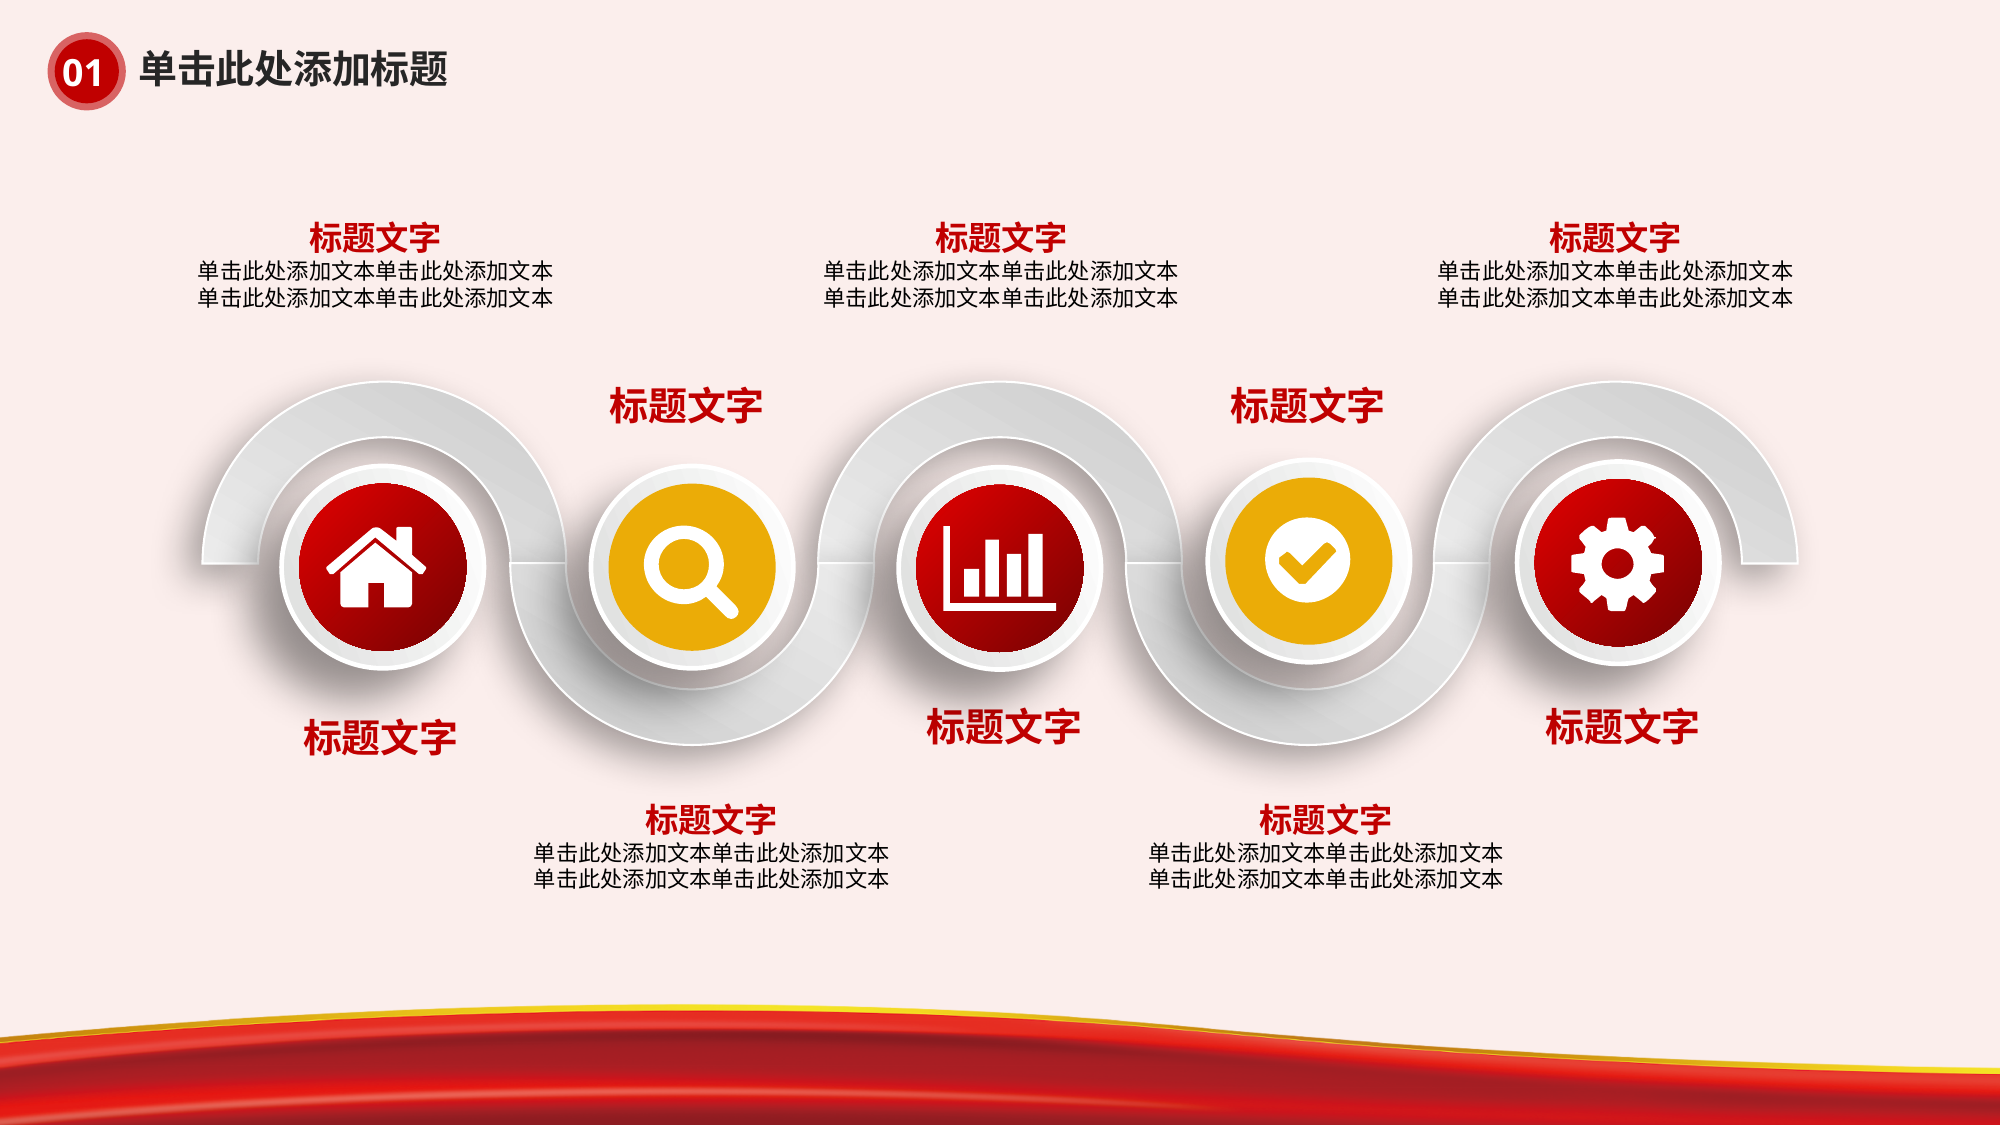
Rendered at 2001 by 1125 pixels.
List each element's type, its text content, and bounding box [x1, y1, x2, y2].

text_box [281, 465, 484, 669]
text_box [61, 101, 113, 111]
text_box 标题文字 单击此处添加文本单击此处添加文本 单击此处添加文本单击此处添加文本 [459, 791, 965, 900]
text_box 标题文字 [1545, 702, 1701, 749]
text_box [1433, 380, 1799, 565]
picture [0, 931, 2000, 1125]
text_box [1517, 461, 1720, 664]
text_box [61, 32, 112, 41]
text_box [590, 465, 794, 669]
text_box 标题文字 单击此处添加文本单击此处添加文本 单击此处添加文本单击此处添加文本 [123, 210, 629, 318]
text_box 标题文字 单击此处添加文本单击此处添加文本 单击此处添加文本单击此处添加文本 [1362, 210, 1869, 318]
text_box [1207, 459, 1411, 663]
text_box 01 [47, 41, 149, 101]
text_box [509, 562, 851, 747]
text_box 标题文字 [1230, 381, 1386, 429]
text_box 标题文字 单击此处添加文本单击此处添加文本 单击此处添加文本单击此处添加文本 [1073, 791, 1579, 900]
text_box 标题文字 [609, 381, 765, 429]
text_box 标题文字 [303, 713, 459, 761]
text_box 标题文字 [926, 702, 1083, 749]
text_box [1124, 562, 1471, 747]
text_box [898, 467, 1101, 670]
text_box 标题文字 单击此处添加文本单击此处添加文本 单击此处添加文本单击此处添加文本 [748, 210, 1255, 318]
text_box [201, 380, 561, 565]
text_box 单击此处添加标题 [123, 36, 482, 99]
text_box [817, 380, 1176, 552]
